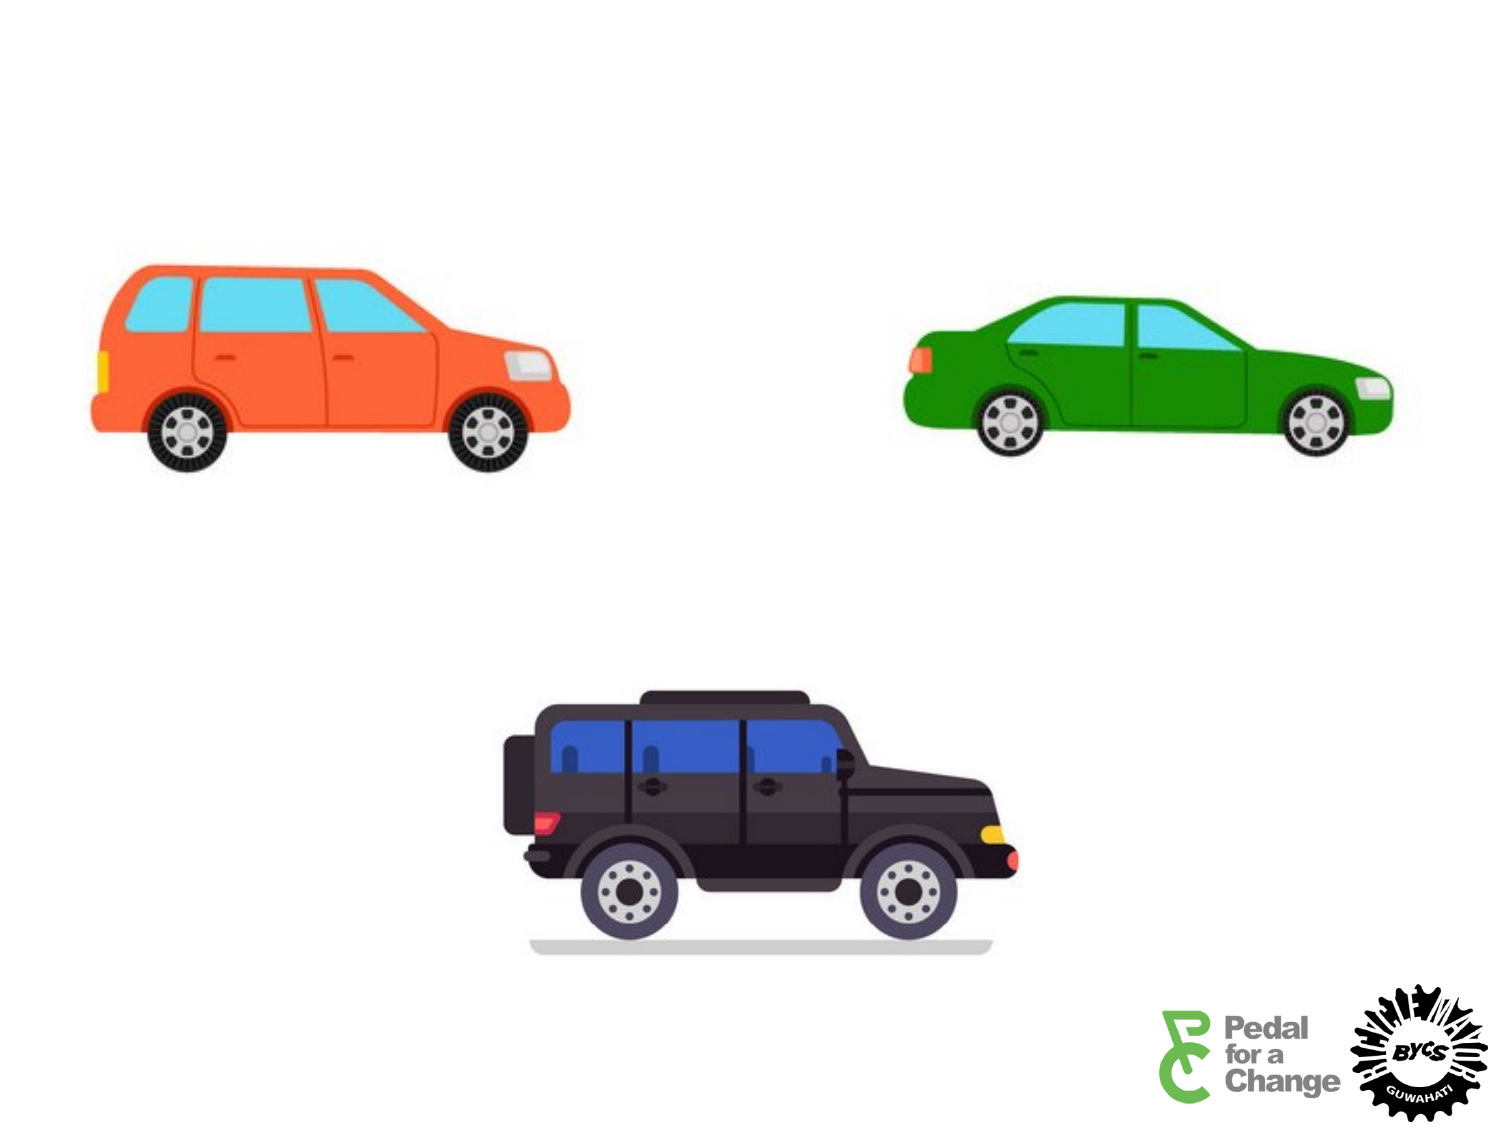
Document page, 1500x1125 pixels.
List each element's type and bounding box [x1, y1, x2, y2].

picture [1147, 984, 1488, 1123]
picture [887, 214, 1432, 485]
picture [49, 241, 1077, 963]
